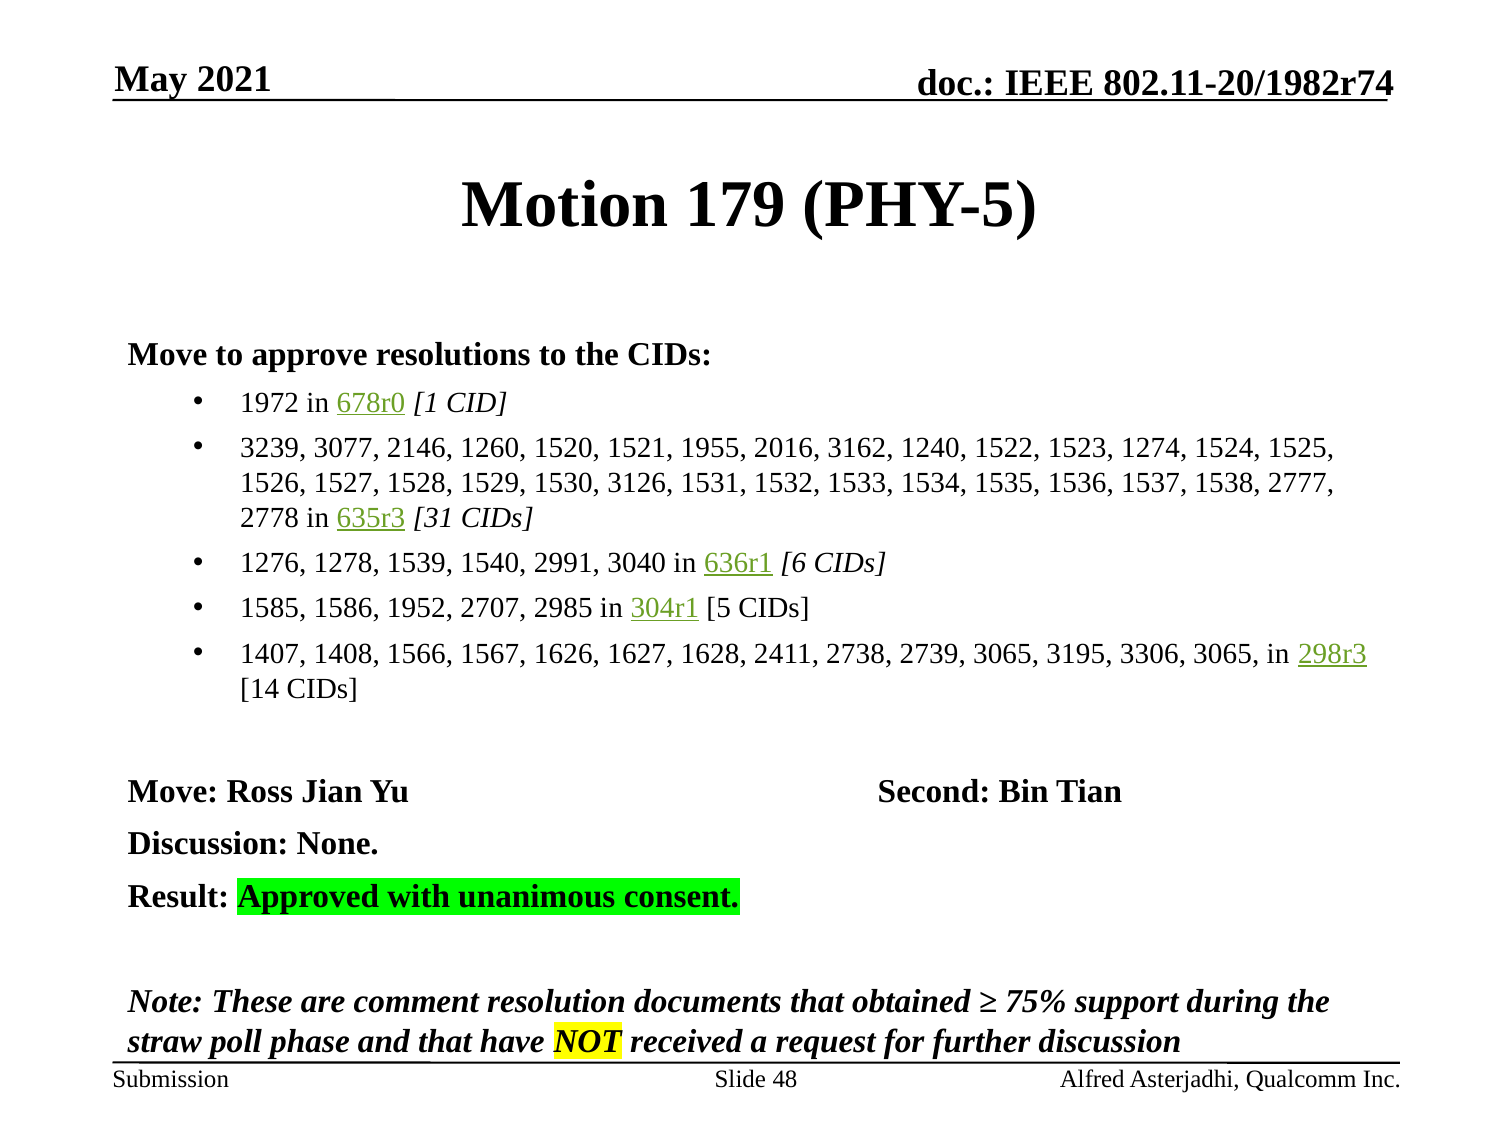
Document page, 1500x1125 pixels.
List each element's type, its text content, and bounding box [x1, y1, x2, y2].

title Motion 179 (PHY-5) [112, 112, 1388, 288]
list Move to approve resolutions to the CIDs: 1972 in 678r0 [1 CID] 3239, 3077, 2146, 1260, 1520, 1521, 1955, 2016, 3162, 1240, 1522, 1523, 1274, 1524, 1525, 1526, 1527, 1528, 1529, 1530, 3126, 1531, 1532, 1533, 1534, 1535, 1536, 1537, 1538, 2777, 2778 in 635r3 [31 CIDs] 1276, 1278, 1539, 1540, 2991, 3040 in 636r1 [6 CIDs] 1585, 1586, 1952, 2707, 2985 in 304r1 [5 CIDs] 1407, 1408, 1566, 1567, 1626, 1627, 1628, 2411, 2738, 2739, 3065, 3195, 3306, 3065, in 298r3 [14 CIDs] Move: Ross Jian Yu Second: Bin Tian Discussion: None. Result: Approved with unanimous consent. Note: These are comment resolution documents that obtained ≥ 75% support during the straw poll phase and that have NOT received a request for further discussion [112, 324, 1388, 1063]
footer Alfred Asterjadhi, Qualcomm Inc. [878, 1061, 1402, 1093]
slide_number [114, 54, 423, 100]
slide_number Slide 48 [712, 1061, 800, 1123]
